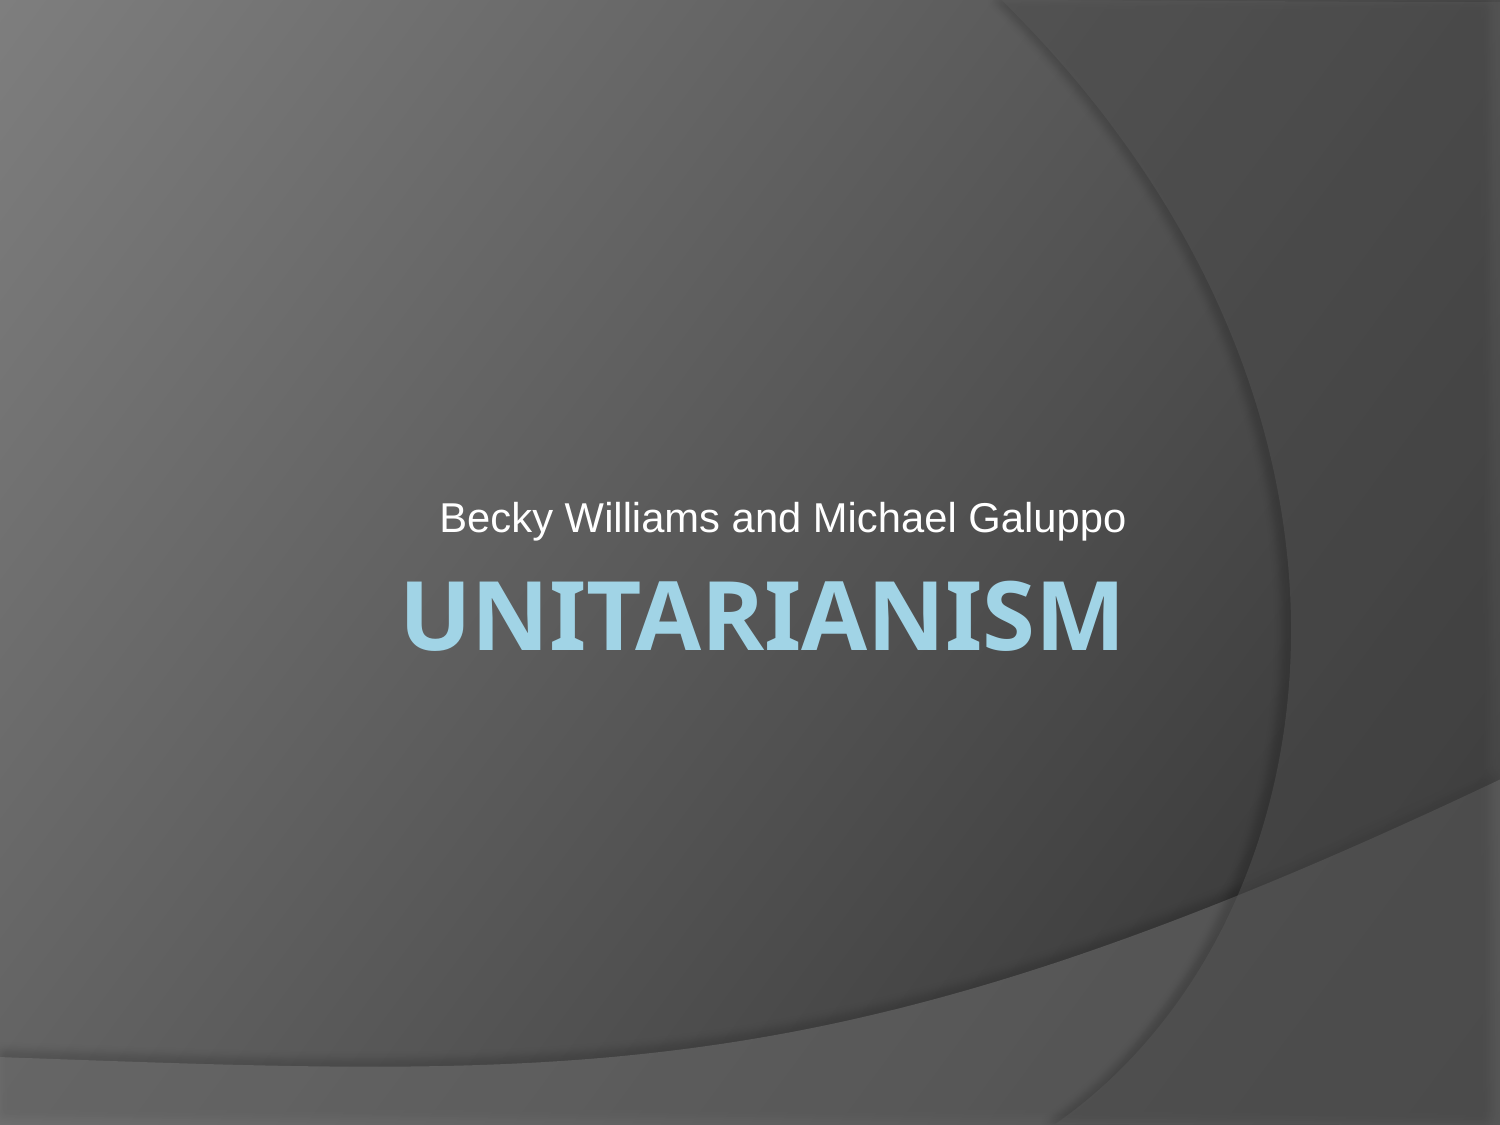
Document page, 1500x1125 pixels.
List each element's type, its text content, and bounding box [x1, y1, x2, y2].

subtitle Becky Williams and Michael Galuppo [71, 253, 1134, 541]
title Unitarianism [70, 547, 1134, 925]
